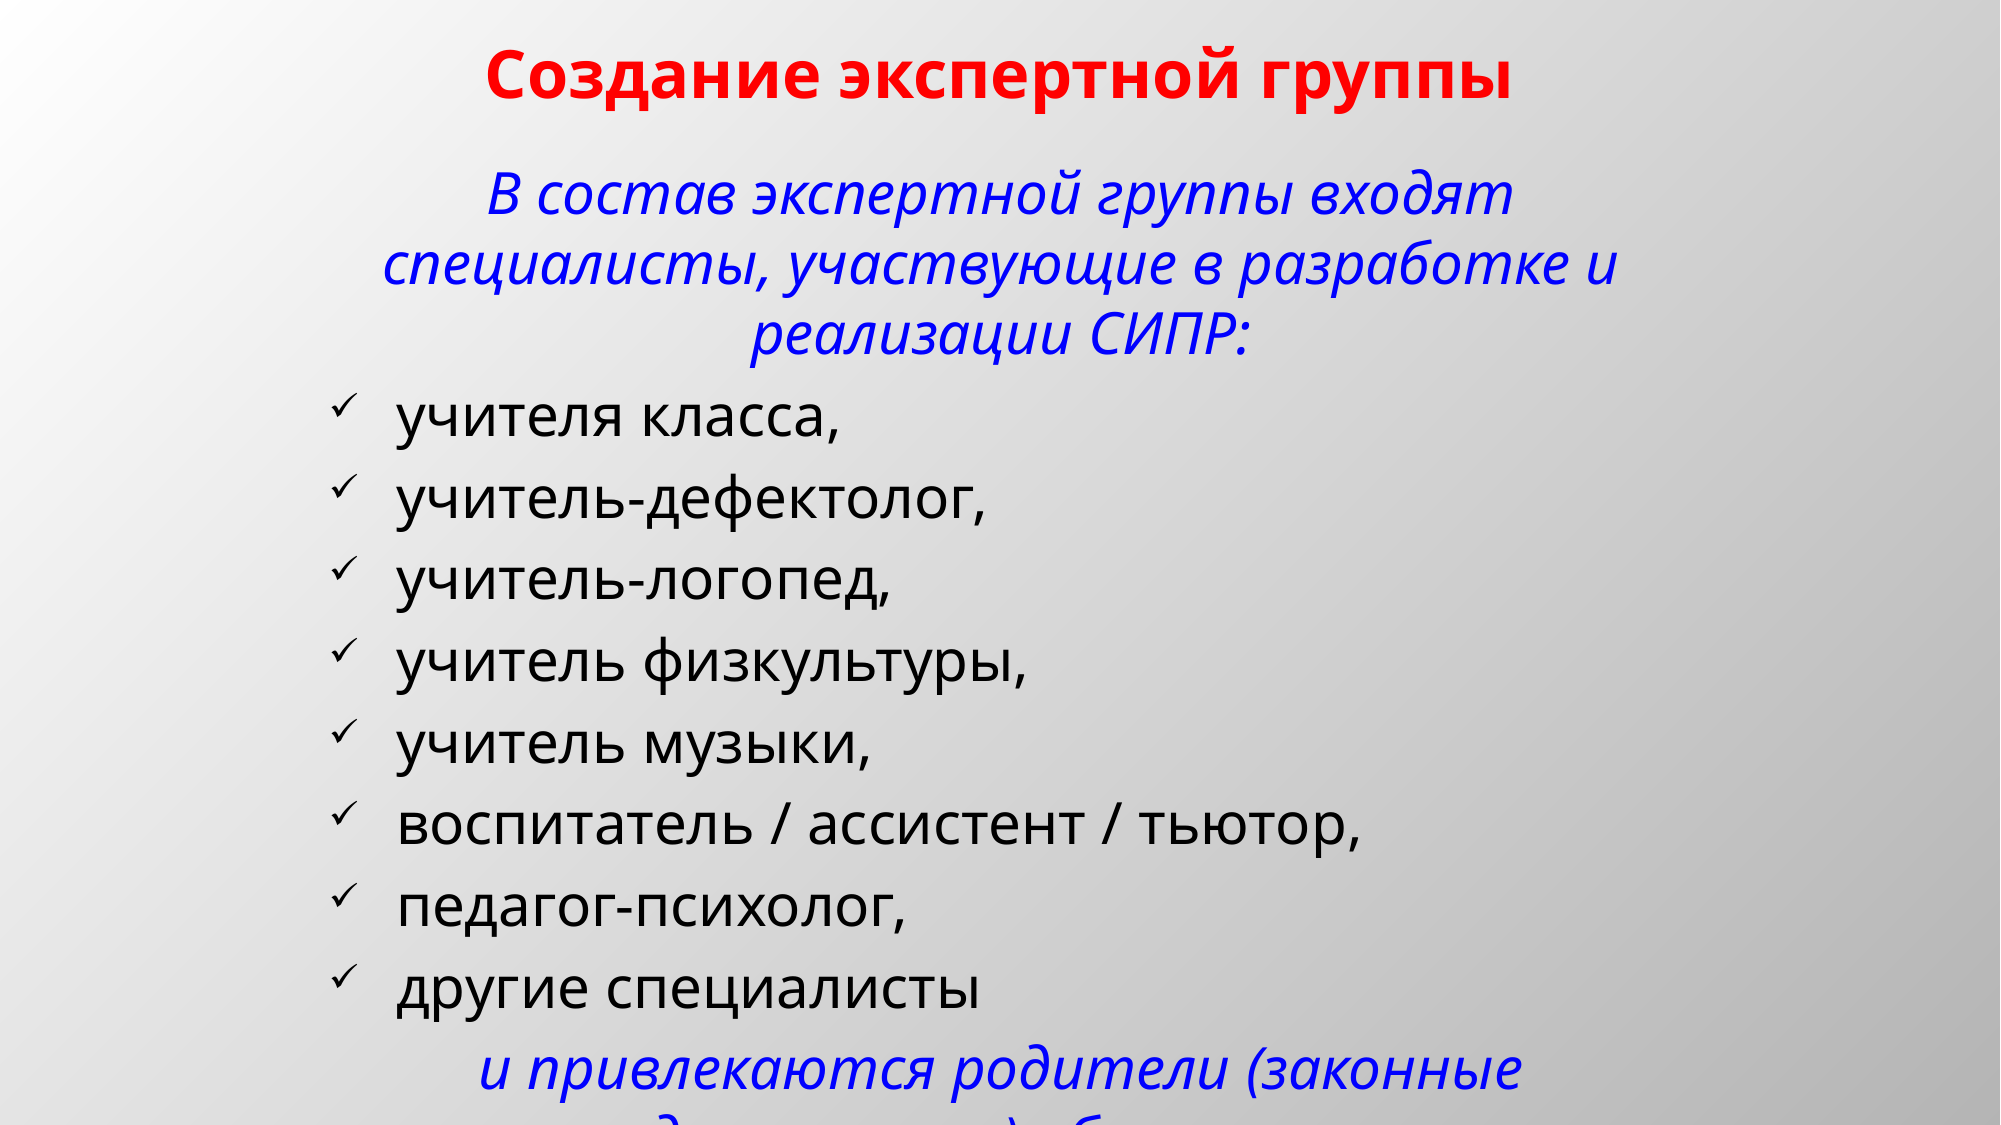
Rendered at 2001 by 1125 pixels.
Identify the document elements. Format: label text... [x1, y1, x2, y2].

list В состав экспертной группы входят специалисты, участвующие в разработке и реализации СИПР: учителя класса, учитель-дефектолог, учитель-логопед, учитель физкультуры, учитель музыки, воспитатель / ассистент / тьютор, педагог-психолог, другие специалисты и привлекаются родители (законные представители) обучающегося. [291, 149, 1689, 1094]
title Создание экспертной группы [267, 0, 1733, 149]
